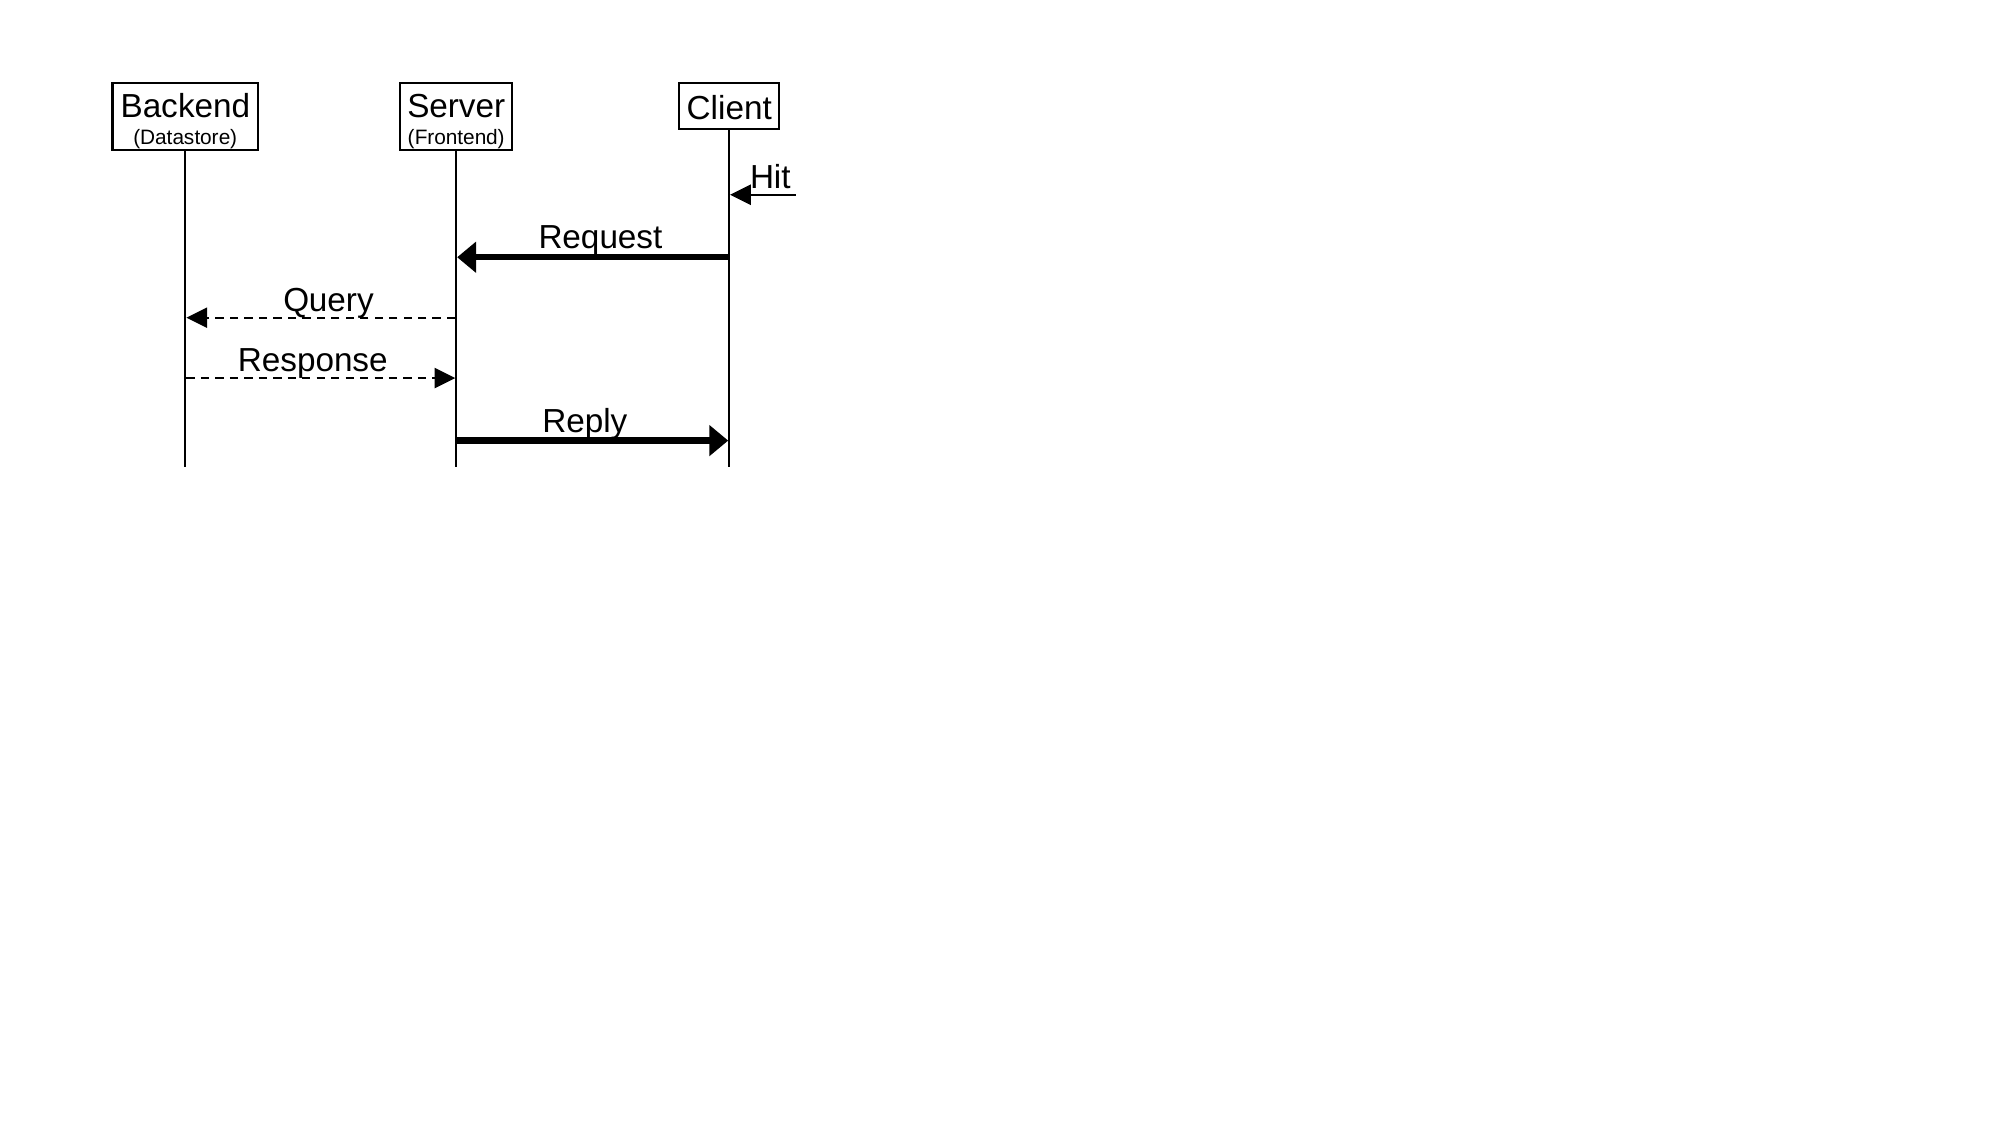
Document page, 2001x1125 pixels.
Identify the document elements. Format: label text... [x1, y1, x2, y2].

text_box Backend (Datastore) [112, 83, 259, 150]
text_box Client [679, 83, 780, 130]
text_box Response [235, 339, 391, 378]
text_box Hit [747, 156, 793, 194]
text_box Request [536, 216, 665, 254]
text_box [74, 74, 828, 467]
text_box Server (Frontend) [399, 83, 513, 150]
text_box Query [281, 279, 377, 317]
text_box Reply [540, 399, 630, 437]
